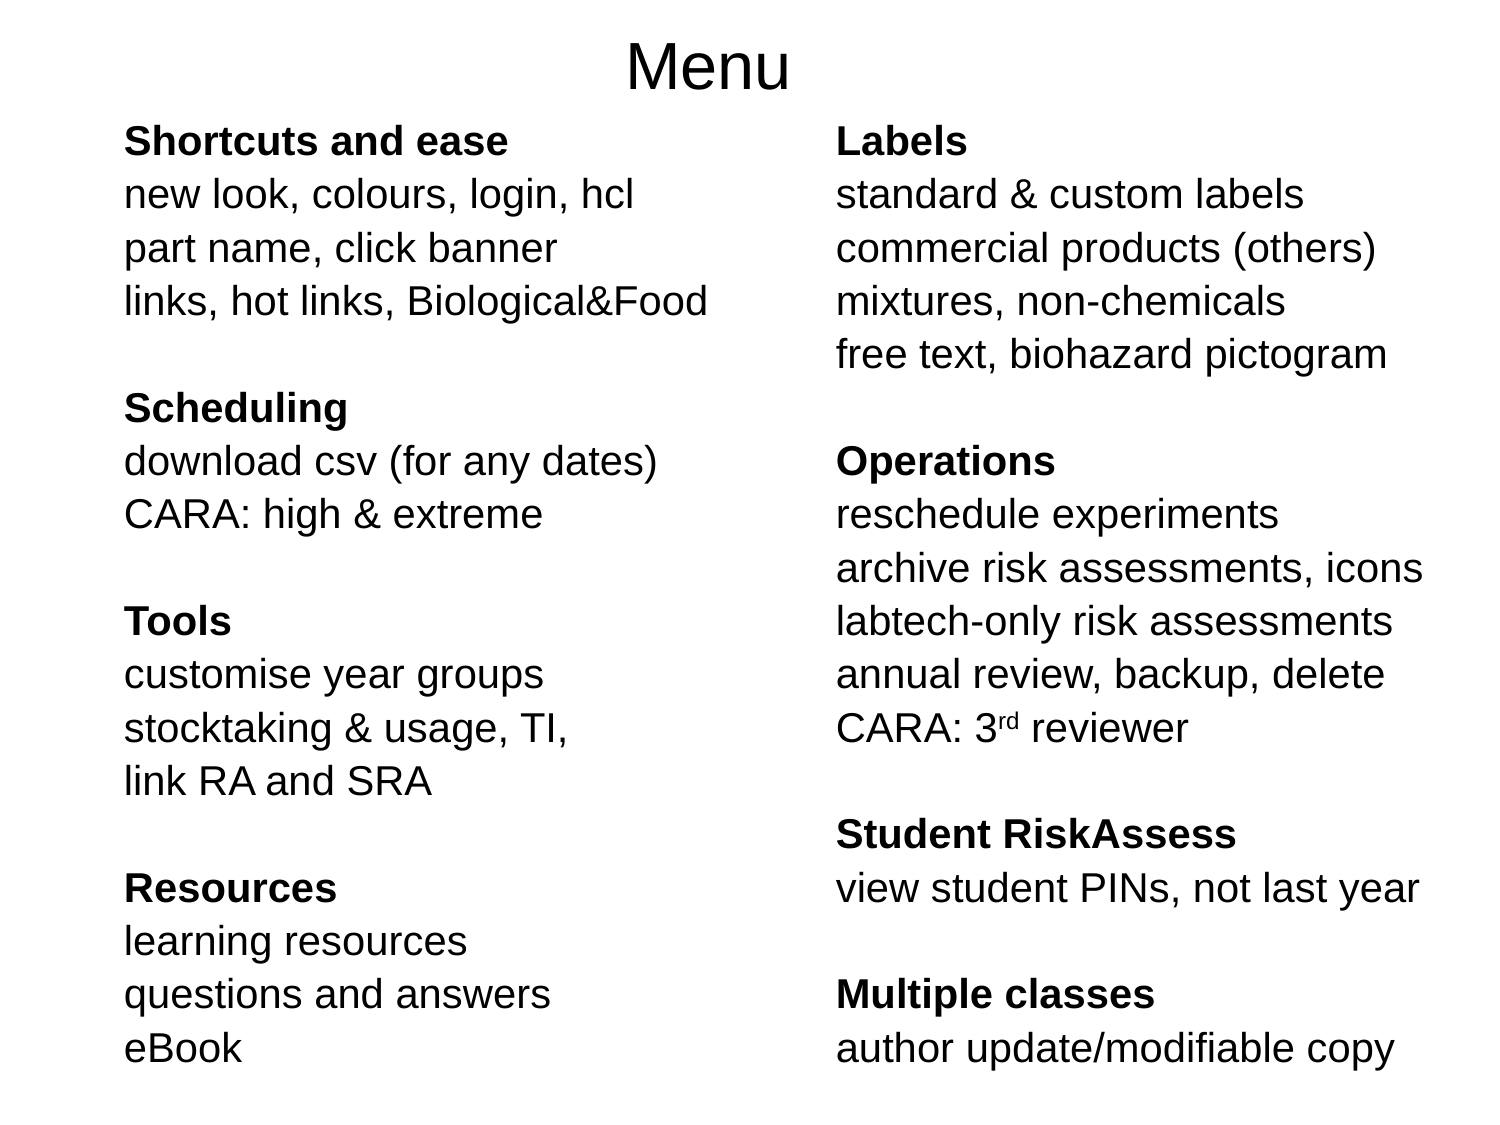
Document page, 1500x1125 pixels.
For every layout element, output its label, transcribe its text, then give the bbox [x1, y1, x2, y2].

list Shortcuts and ease new look, colours, login, hcl part name, click banner links, hot links, Biological&Food Scheduling download csv (for any dates) CARA: high & extreme Tools customise year groups stocktaking & usage, TI, link RA and SRA Resources learning resources questions and answers eBook [109, 112, 762, 1118]
title Menu [112, 19, 1306, 107]
text_box Labels standard & custom labels commercial products (others) mixtures, non-chemicals free text, biohazard pictogram Operations reschedule experiments archive risk assessments, icons labtech-only risk assessments annual review, backup, delete CARA: 3rd reviewer Student RiskAssess view student PINs, not last year Multiple classes author update/modifiable copy [820, 112, 1473, 1118]
